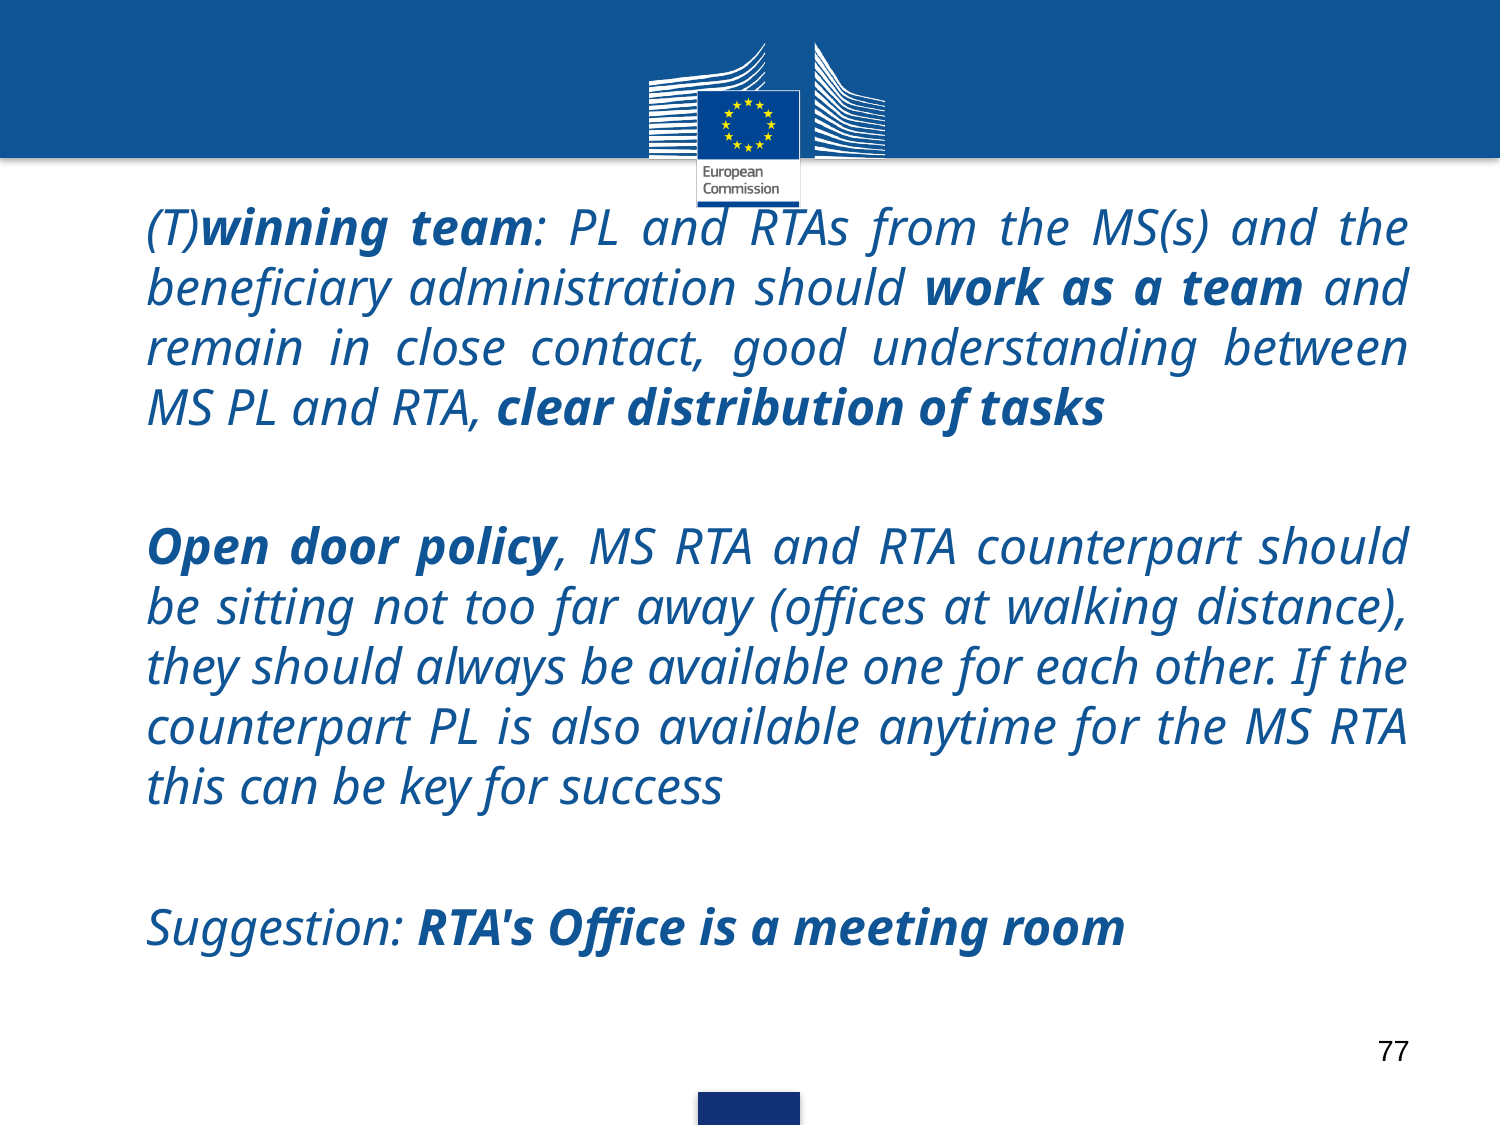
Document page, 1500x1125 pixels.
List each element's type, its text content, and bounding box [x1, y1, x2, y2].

list (T)winning team: PL and RTAs from the MS(s) and the beneficiary administration should work as a team and remain in close contact, good understanding between MS PL and RTA, clear distribution of tasks Open door policy, MS RTA and RTA counterpart should be sitting not too far away (offices at walking distance), they should always be available one for each other. If the counterpart PL is also available anytime for the MS RTA this can be key for success Suggestion: RTA's Office is a meeting room [75, 187, 1425, 1063]
slide_number 77 [1074, 1024, 1425, 1103]
picture [649, 42, 885, 187]
